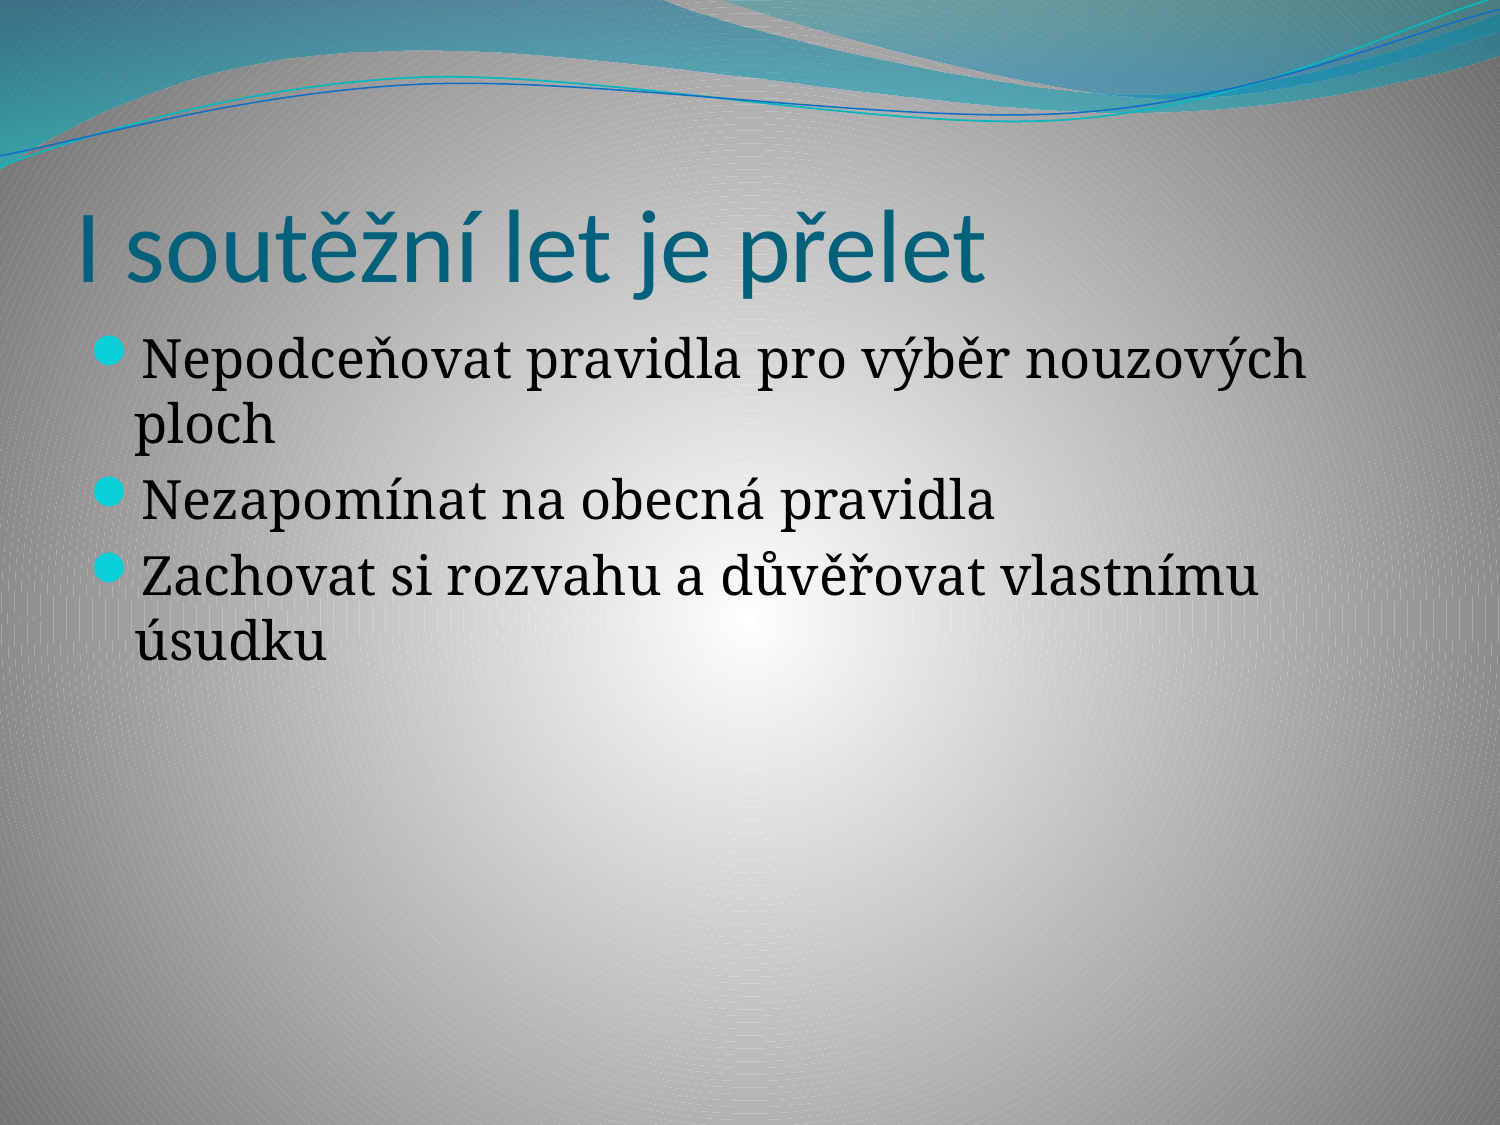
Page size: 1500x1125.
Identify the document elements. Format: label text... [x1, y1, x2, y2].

list Nepodceňovat pravidla pro výběr nouzových ploch Nezapomínat na obecná pravidla Zachovat si rozvahu a důvěřovat vlastnímu úsudku [75, 317, 1425, 1038]
title I soutěžní let je přelet [75, 115, 1425, 303]
